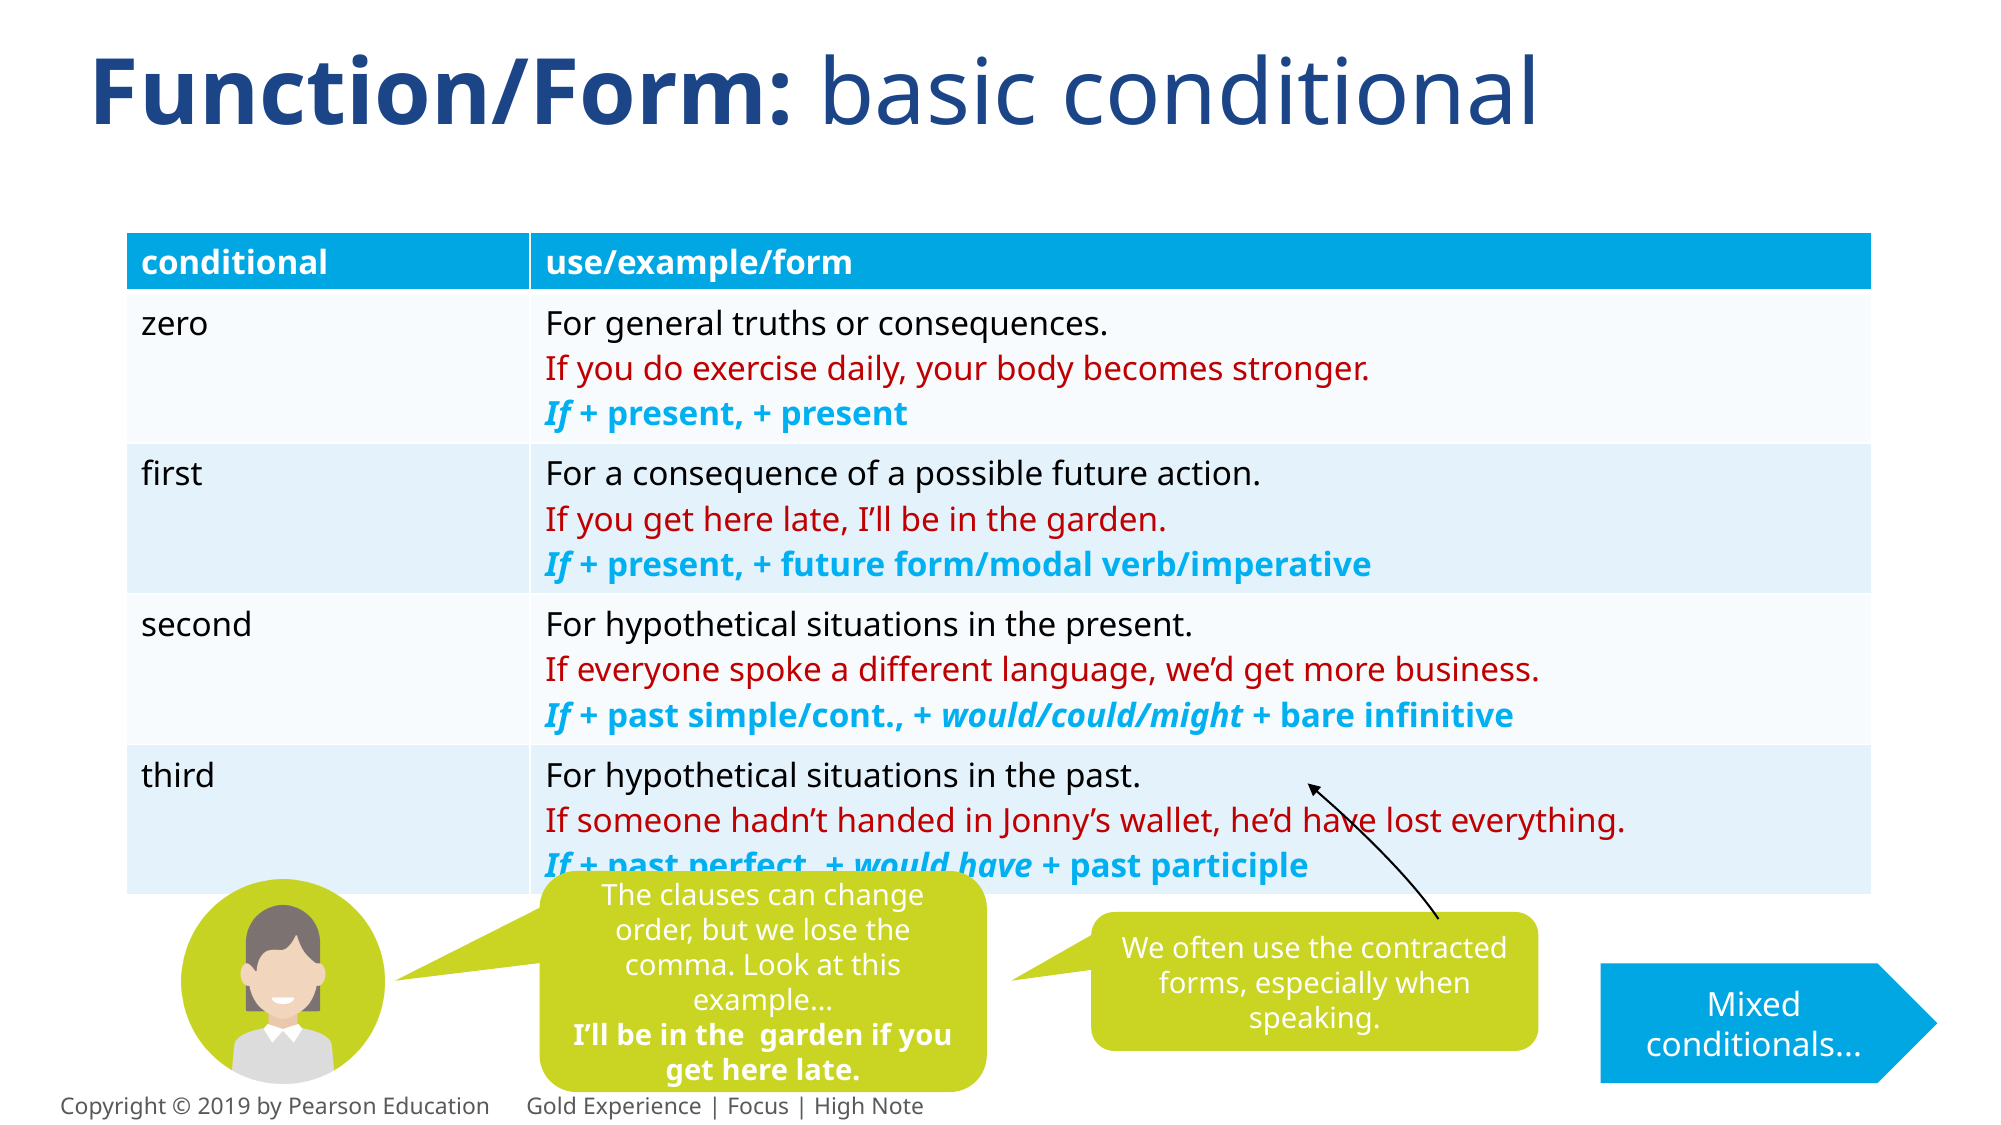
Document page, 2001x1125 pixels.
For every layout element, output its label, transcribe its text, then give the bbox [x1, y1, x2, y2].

text_box [1206, 779, 1439, 920]
picture [181, 879, 386, 1084]
table_cell zero [127, 295, 529, 442]
table_header conditional [127, 233, 529, 289]
table_header use/example/form [531, 233, 1871, 289]
footer Copyright © 2019 by Pearson Education Gold Experience | Focus | High Note [45, 1075, 1084, 1125]
table_cell third [127, 745, 529, 894]
text_box Function/Form: basic conditional [73, 37, 1872, 171]
text_box We often use the contracted forms, especially when speaking. [1011, 911, 1539, 1051]
text_box The clauses can change order, but we lose the comma. Look at this example… I’ll be in the garden if you get here late. [394, 870, 987, 1075]
table_cell For a consequence of a possible future action. If you get here late, I’ll be in the garden. If + present, + future form/modal verb/imperative [531, 444, 1871, 593]
table_cell For general truths or consequences. If you do exercise daily, your body becomes stronger. If + present, + present [531, 295, 1871, 442]
table_cell second [127, 595, 529, 744]
table_cell For hypothetical situations in the past. If someone hadn’t handed in Jonny’s wallet, he’d have lost everything. If + past perfect, + would have + past participle [531, 745, 1871, 894]
text_box Mixed conditionals... [1600, 963, 1938, 1084]
table_cell For hypothetical situations in the present. If everyone spoke a different language, we’d get more business. If + past simple/cont., + would/could/might + bare infinitive [531, 595, 1871, 744]
table_cell first [127, 444, 529, 593]
